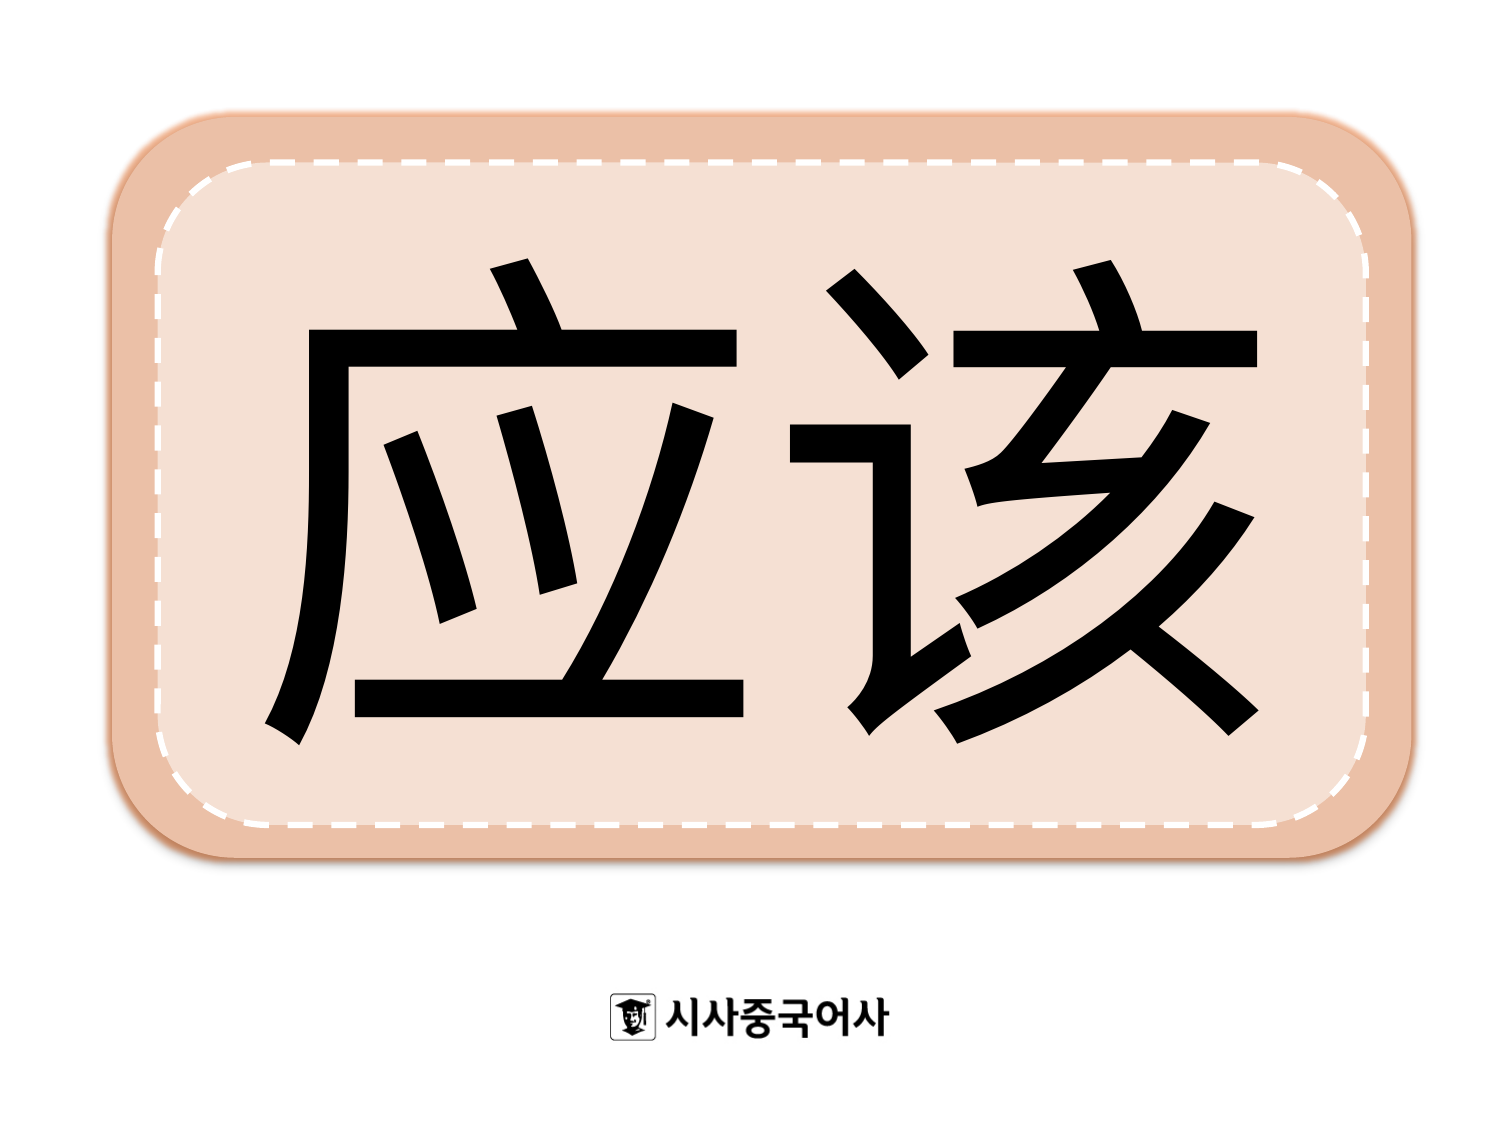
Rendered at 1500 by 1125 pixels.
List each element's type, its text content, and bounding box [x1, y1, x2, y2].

text_box 应该 [162, 160, 1371, 824]
picture [602, 987, 898, 1047]
